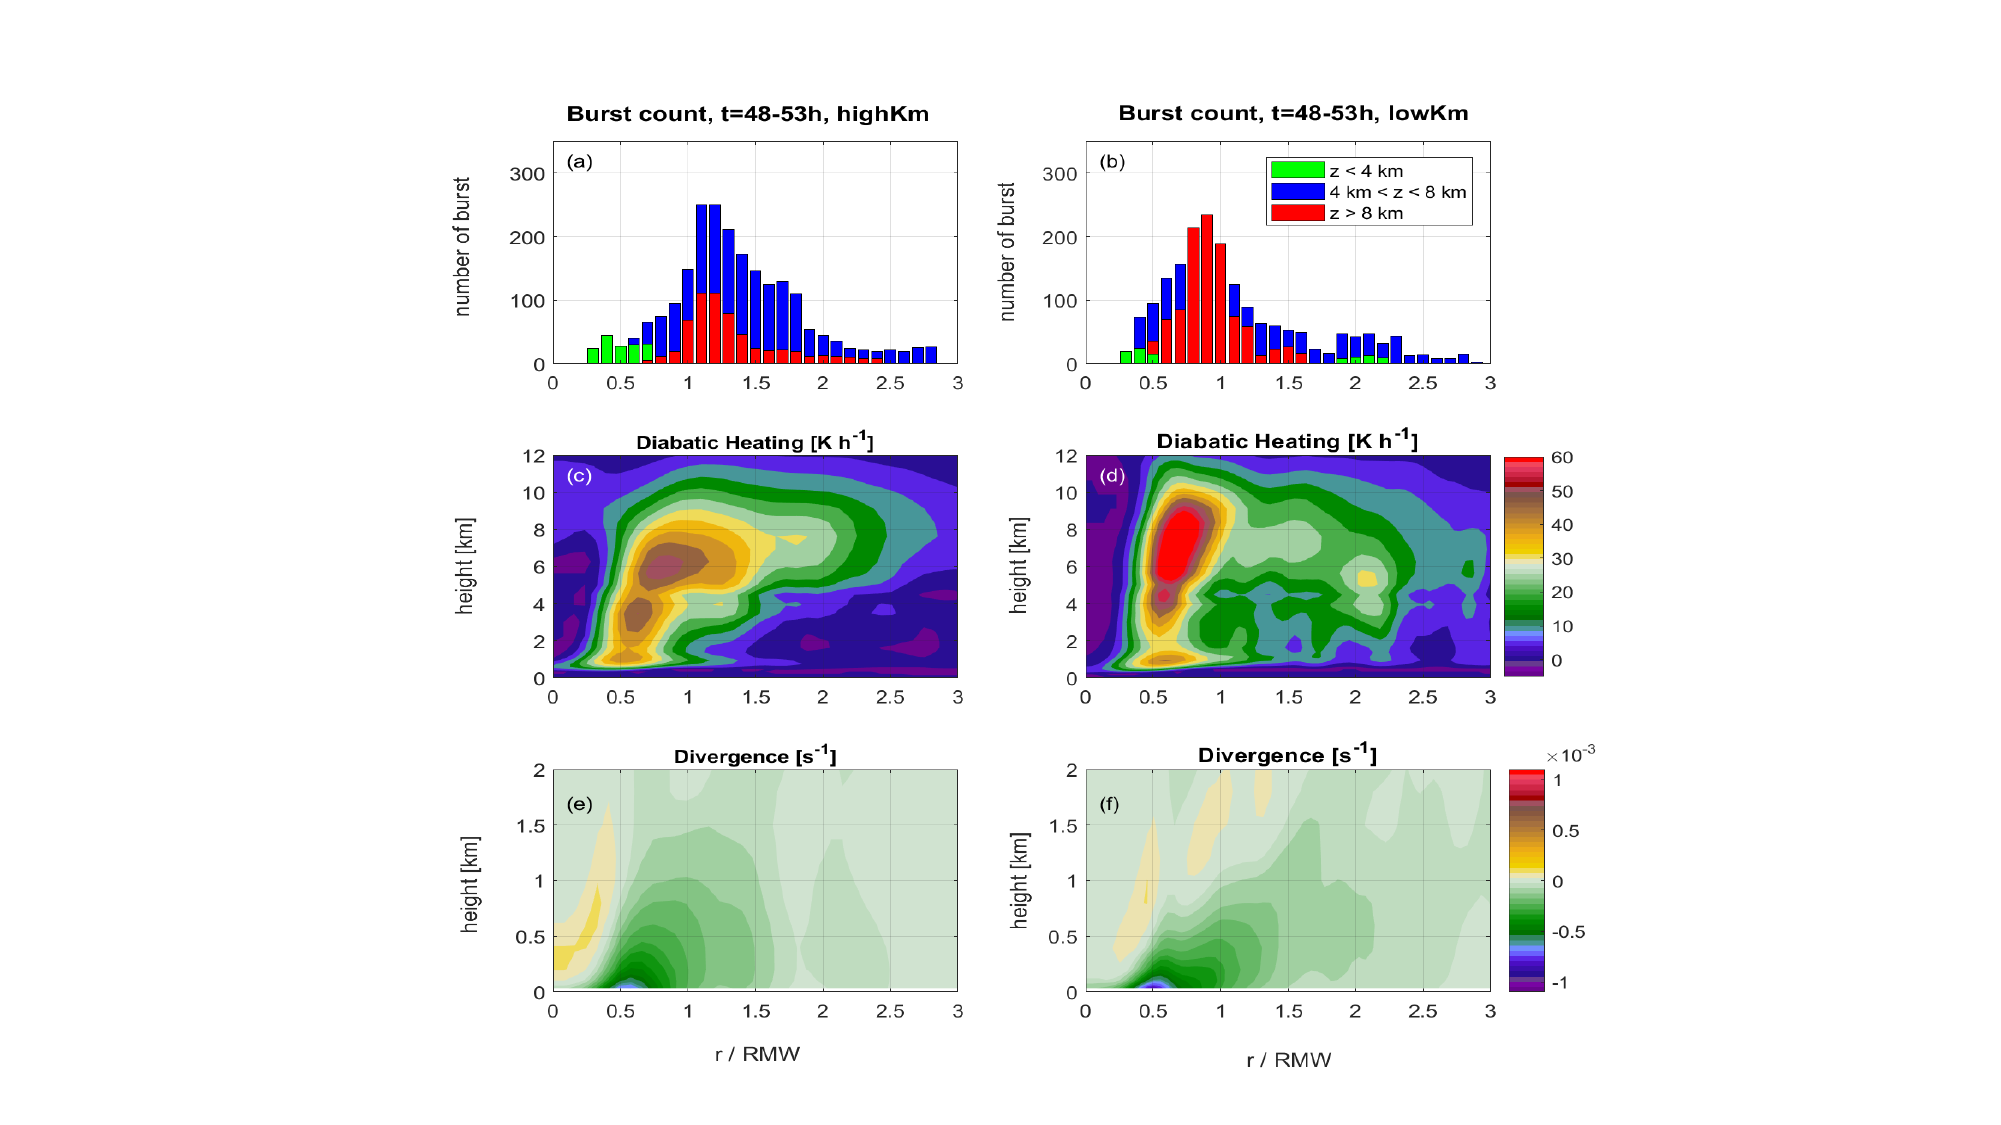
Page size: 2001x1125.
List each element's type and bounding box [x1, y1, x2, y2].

picture [395, 59, 1605, 1107]
